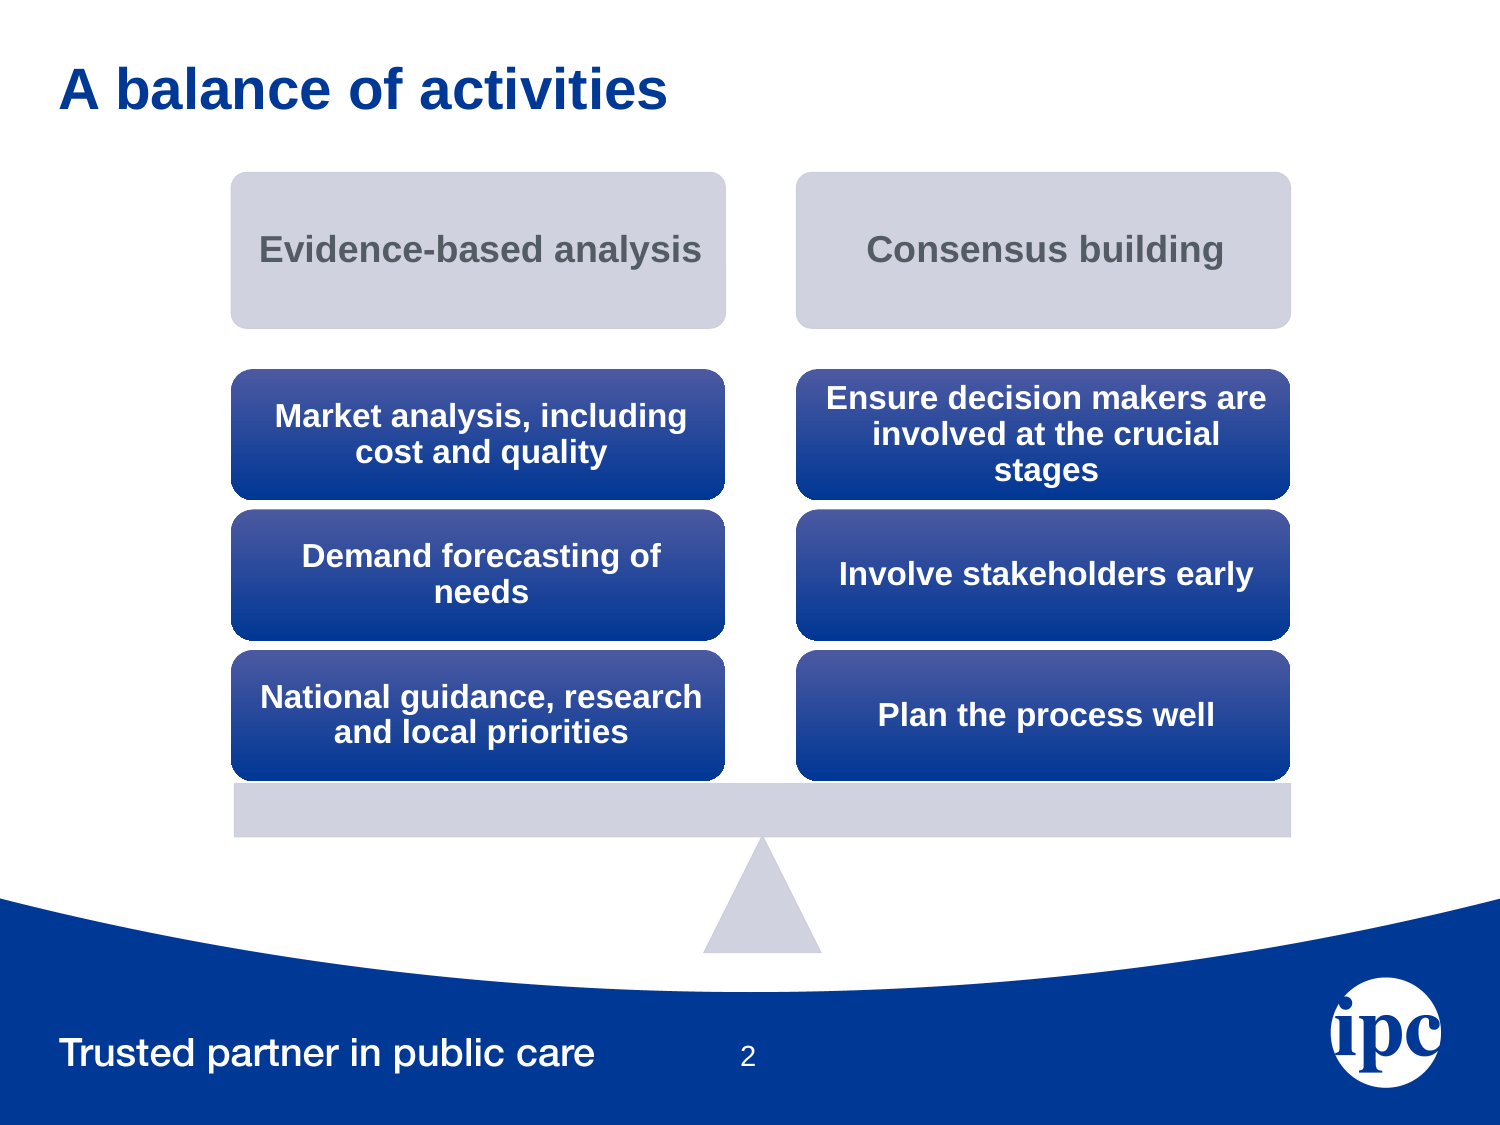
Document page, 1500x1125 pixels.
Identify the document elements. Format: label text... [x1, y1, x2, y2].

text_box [190, 172, 1335, 953]
title A balance of activities [58, 59, 1442, 131]
picture [0, 0, 1500, 1125]
footer 2 [585, 1024, 911, 1085]
